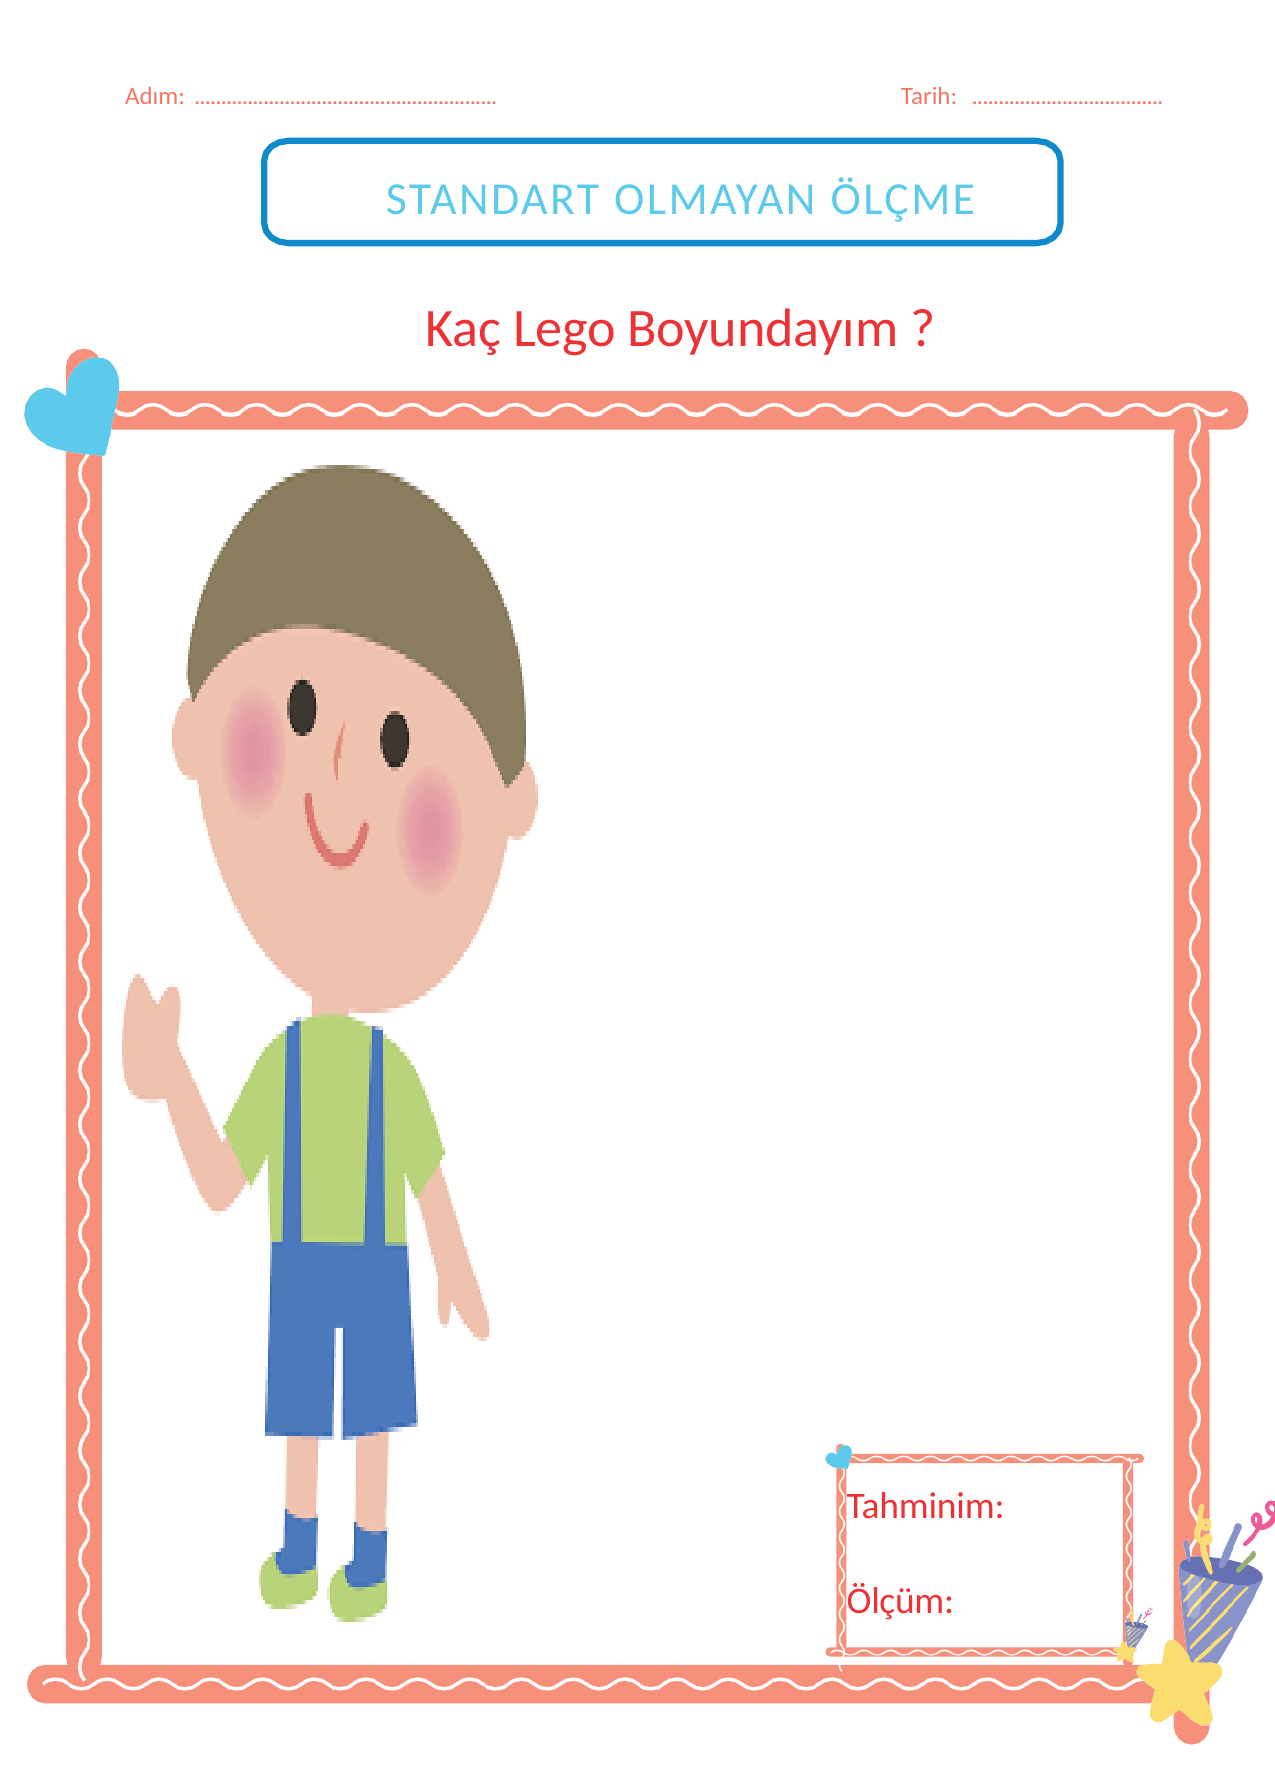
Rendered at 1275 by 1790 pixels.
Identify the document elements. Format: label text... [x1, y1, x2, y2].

text_box STANDART OLMAYAN ÖLÇME Kaç Lego Boyundayım ? [264, 166, 1099, 347]
picture [122, 465, 538, 1623]
text_box Tarih: .................................... [898, 77, 1171, 110]
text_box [824, 1440, 1153, 1672]
text_box [264, 140, 1061, 166]
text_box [24, 348, 1275, 1745]
text_box Adım: ......................................................... [122, 77, 505, 110]
